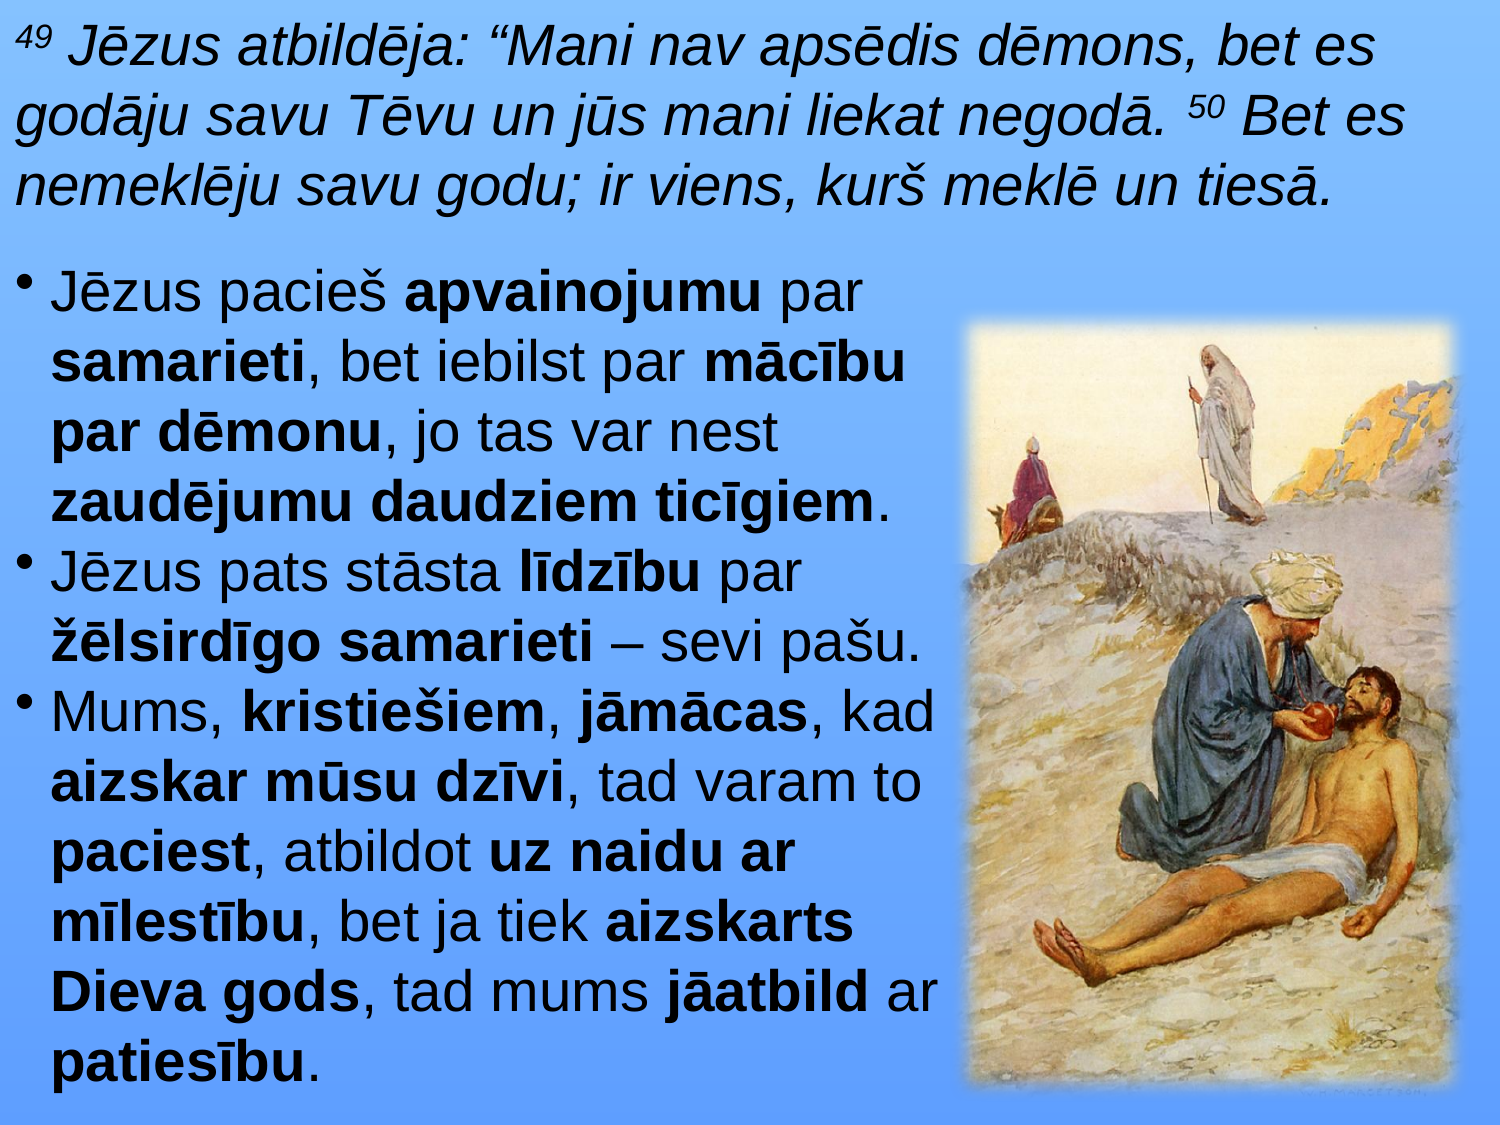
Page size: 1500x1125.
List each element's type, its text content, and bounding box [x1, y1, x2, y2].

list 49 Jēzus atbildēja: “Mani nav apsēdis dēmons, bet es godāju savu Tēvu un jūs mani liekat negodā. 50 Bet es nemeklēju savu godu; ir viens, kurš meklē un tiesā. [0, 0, 1500, 178]
text_box Jēzus pacieš apvainojumu par samarieti, bet iebilst par mācību par dēmonu, jo tas var nest zaudējumu daudziem ticīgiem. Jēzus pats stāsta līdzību par žēlsirdīgo samarieti – sevi pašu. Mums, kristiešiem, jāmācas, kad aizskar mūsu dzīvi, tad varam to paciest, atbildot uz naidu ar mīlestību, bet ja tiek aizskarts Dieva gods, tad mums jāatbild ar patiesību. [0, 246, 961, 1101]
picture [948, 304, 1470, 1102]
